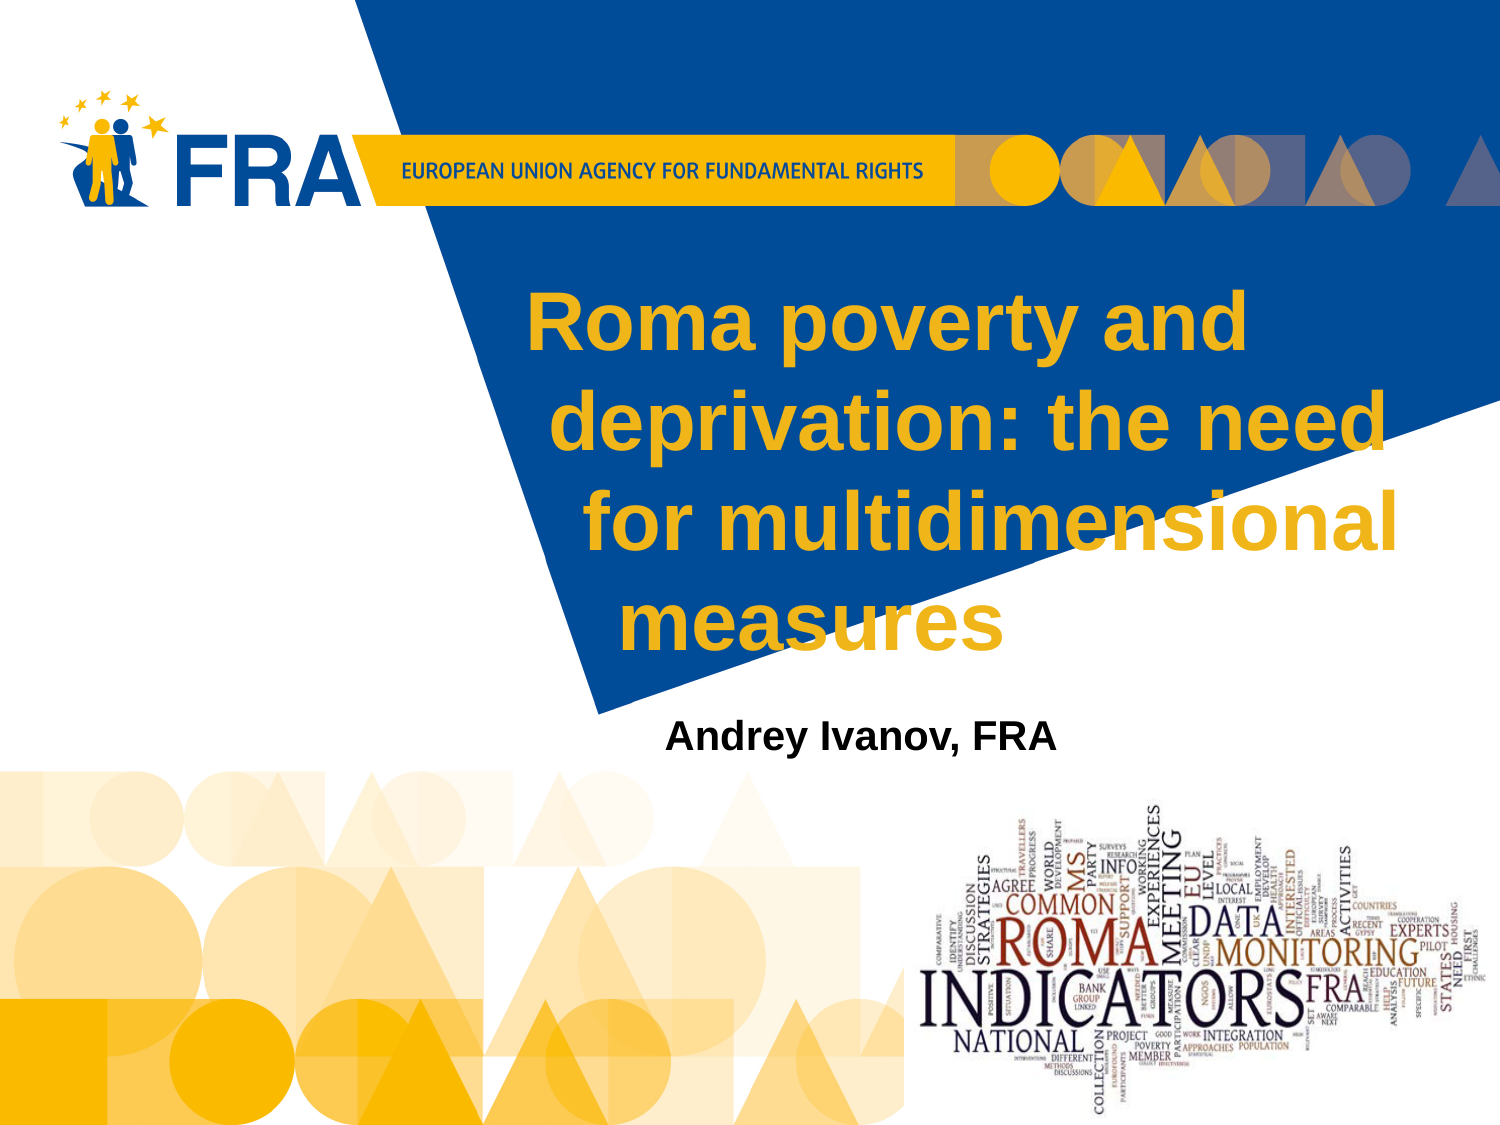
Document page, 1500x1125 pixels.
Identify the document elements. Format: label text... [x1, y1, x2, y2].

title Roma poverty and deprivation: the need for multidimensional measures Andrey Ivanov, FRA [509, 267, 1500, 768]
picture [0, 0, 1500, 1125]
